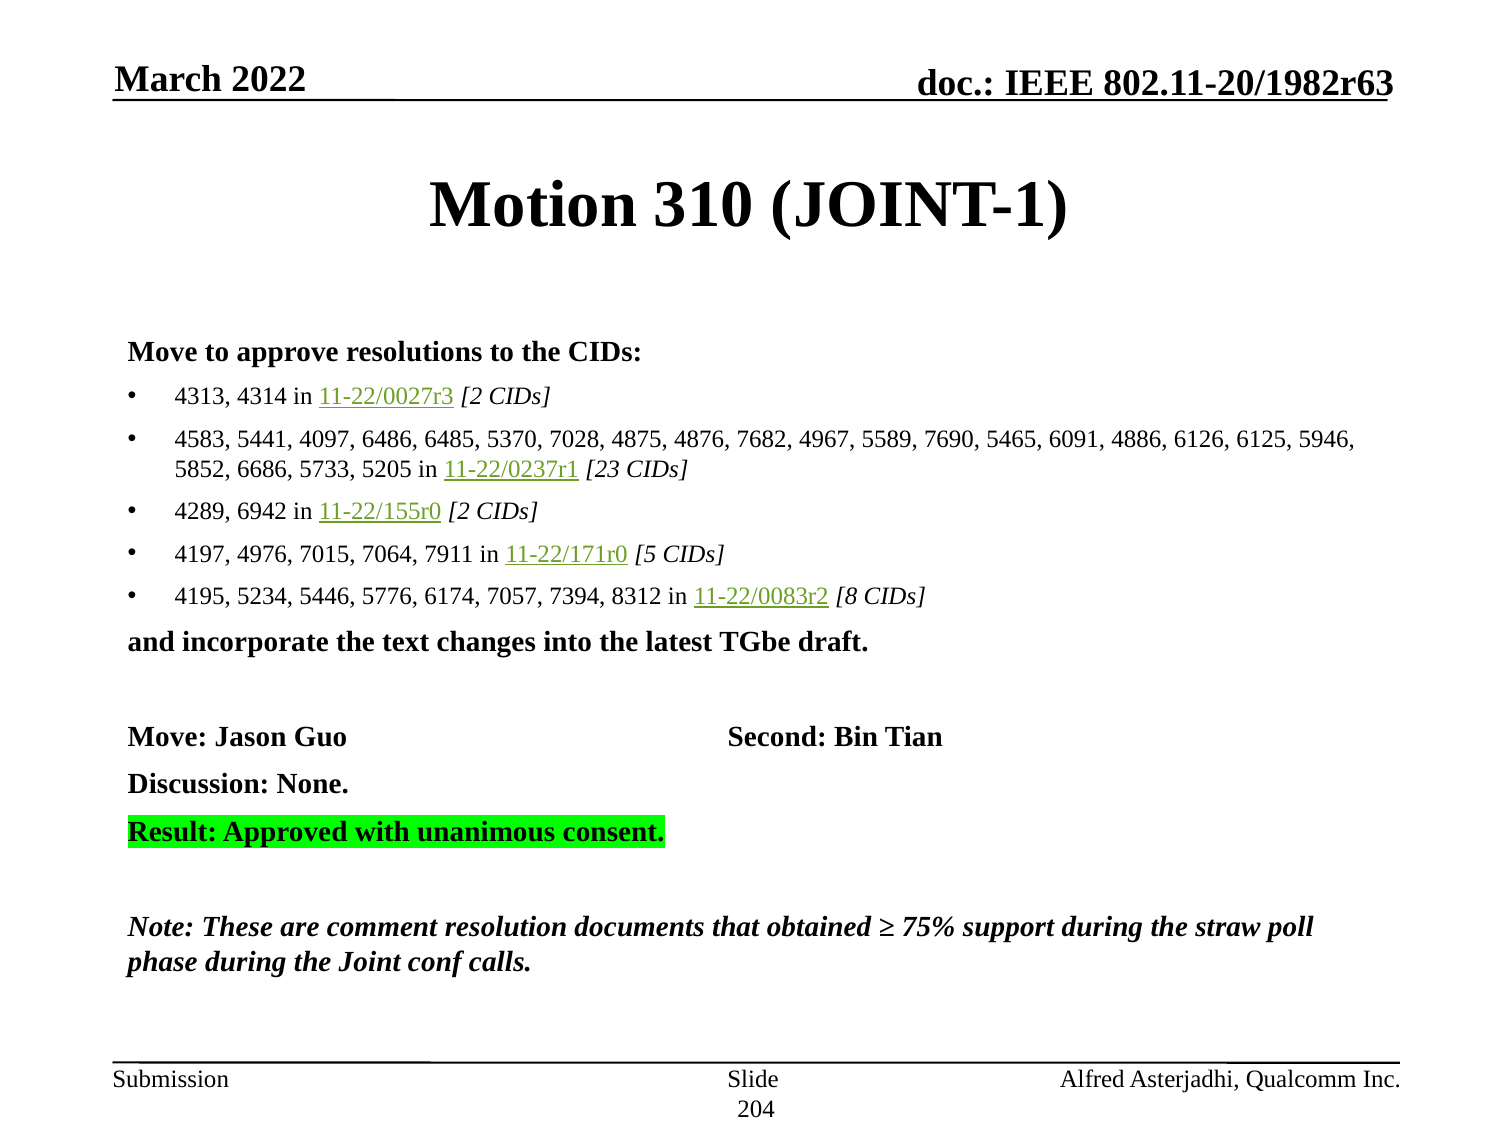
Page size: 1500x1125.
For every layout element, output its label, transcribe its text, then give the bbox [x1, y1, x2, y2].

list Move to approve resolutions to the CIDs: 4313, 4314 in 11-22/0027r3 [2 CIDs] 4583, 5441, 4097, 6486, 6485, 5370, 7028, 4875, 4876, 7682, 4967, 5589, 7690, 5465, 6091, 4886, 6126, 6125, 5946, 5852, 6686, 5733, 5205 in 11-22/0237r1 [23 CIDs] 4289, 6942 in 11-22/155r0 [2 CIDs] 4197, 4976, 7015, 7064, 7911 in 11-22/171r0 [5 CIDs] 4195, 5234, 5446, 5776, 6174, 7057, 7394, 8312 in 11-22/0083r2 [8 CIDs] and incorporate the text changes into the latest TGbe draft. Move: Jason Guo Second: Bin Tian Discussion: None. Result: Approved with unanimous consent. Note: These are comment resolution documents that obtained ≥ 75% support during the straw poll phase during the Joint conf calls. [112, 324, 1388, 1063]
title Motion 310 (JOINT-1) [112, 112, 1388, 288]
slide_number Slide 204 [712, 1061, 800, 1123]
footer Alfred Asterjadhi, Qualcomm Inc. [878, 1061, 1402, 1093]
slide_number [114, 54, 423, 100]
